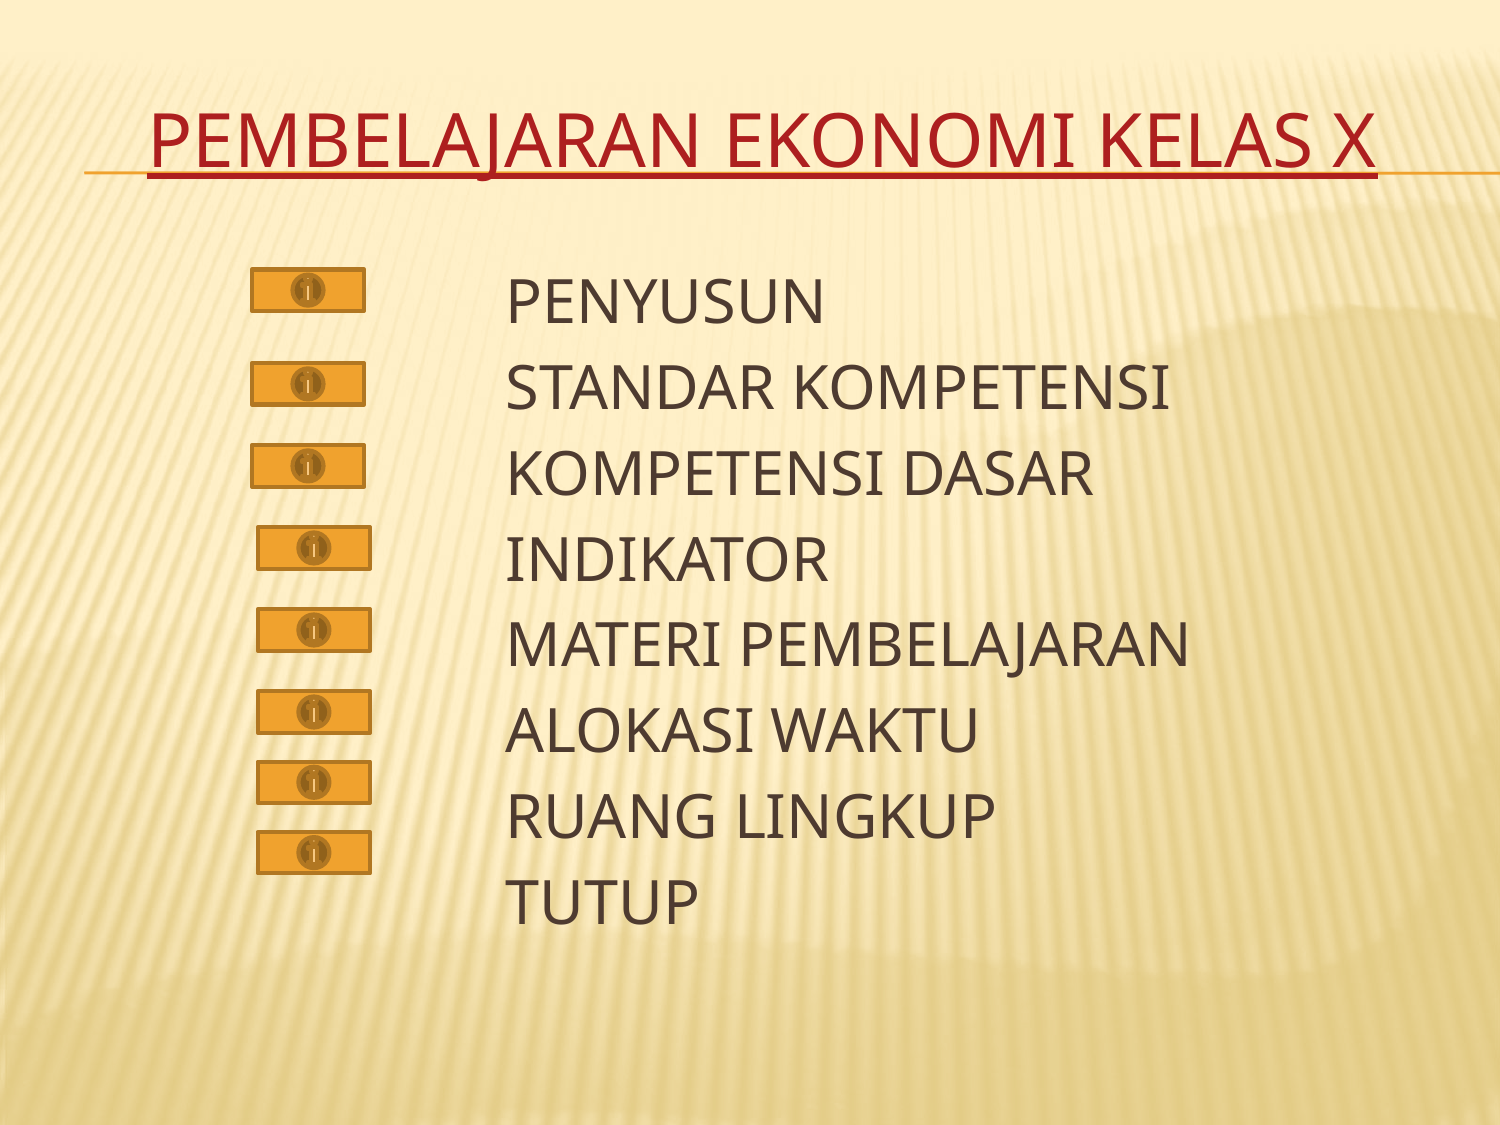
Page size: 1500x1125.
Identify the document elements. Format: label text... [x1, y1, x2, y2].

text_box [256, 689, 372, 735]
text_box [250, 267, 366, 313]
text_box [250, 361, 366, 407]
text_box [250, 443, 366, 489]
text_box [256, 525, 372, 571]
text_box [256, 607, 372, 653]
text_box [256, 830, 372, 875]
text_box [256, 760, 372, 805]
list PENYUSUN STANDAR KOMPETENSI KOMPETENSI DASAR INDIKATOR MATERI PEMBELAJARAN ALOKASI WAKTU RUANG LINGKUP TUTUP [126, 254, 1350, 952]
title PEMBELAJARAN EKONOMI KELAS X [50, 75, 1475, 213]
